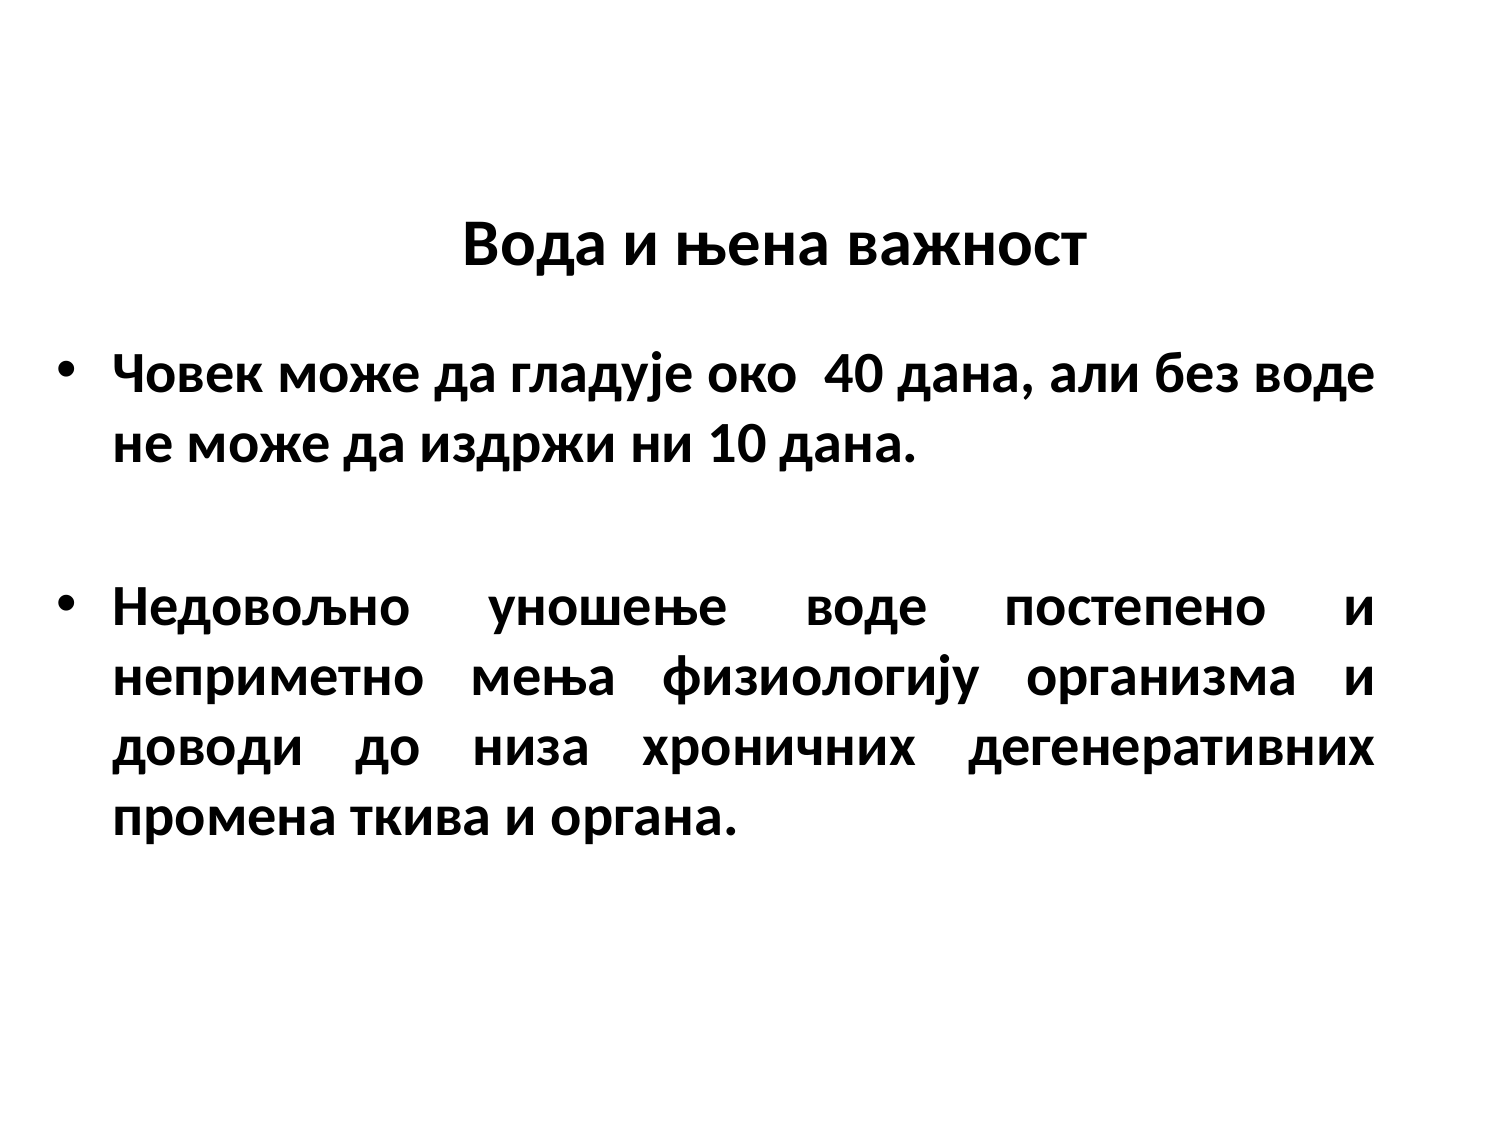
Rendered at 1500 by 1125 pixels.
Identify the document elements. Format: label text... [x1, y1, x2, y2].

title Вода и њена важност [100, 125, 1451, 353]
list Човек може да гладује око 40 дана, али без воде не може да издржи ни 10 дана. Недовољно уношење воде постепено и неприметно мења физиологију организма и доводи до низа хроничних дегенеративних промена ткива и органа. [40, 326, 1392, 1002]
